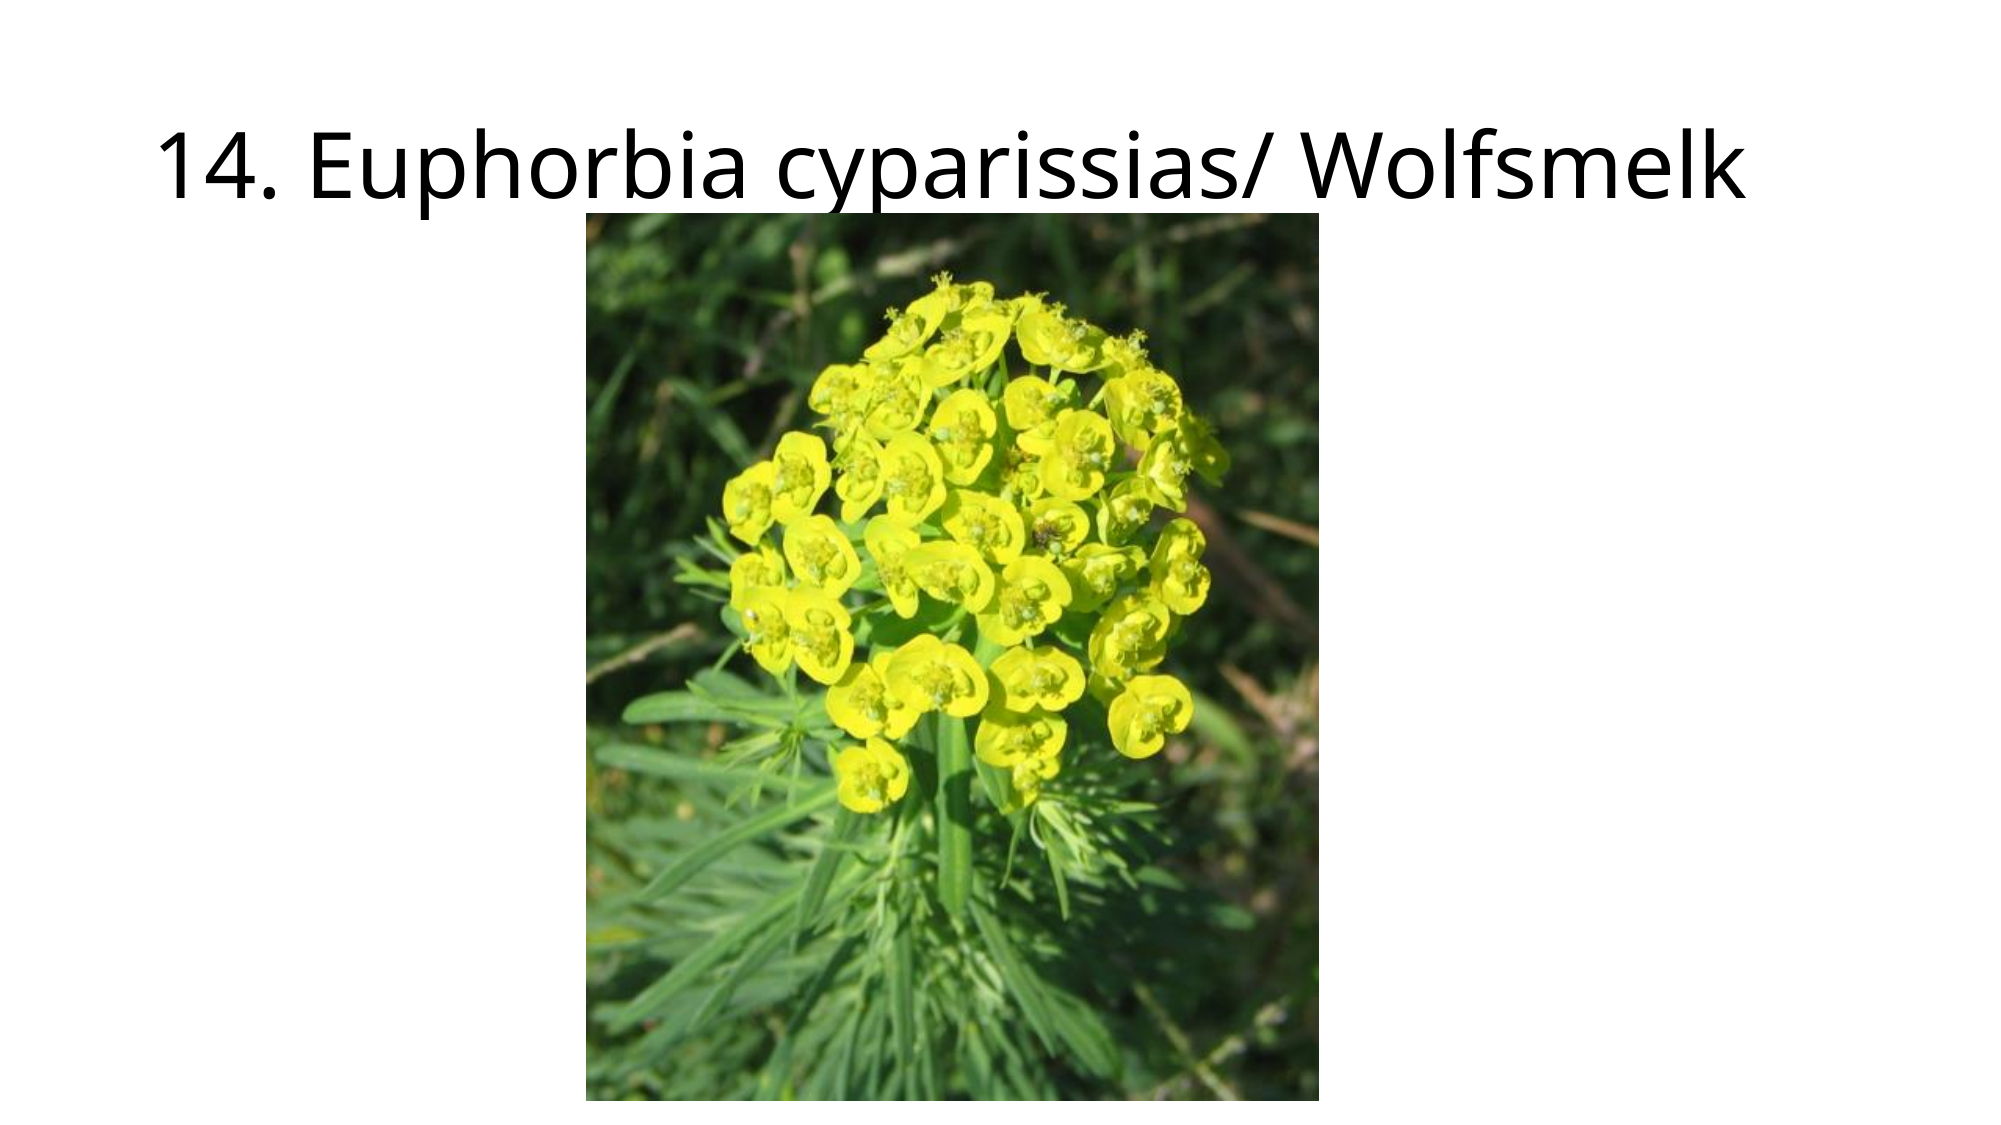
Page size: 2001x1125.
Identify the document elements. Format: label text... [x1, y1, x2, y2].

picture [586, 213, 1319, 1101]
title 14. Euphorbia cyparissias/ Wolfsmelk [137, 59, 1863, 278]
